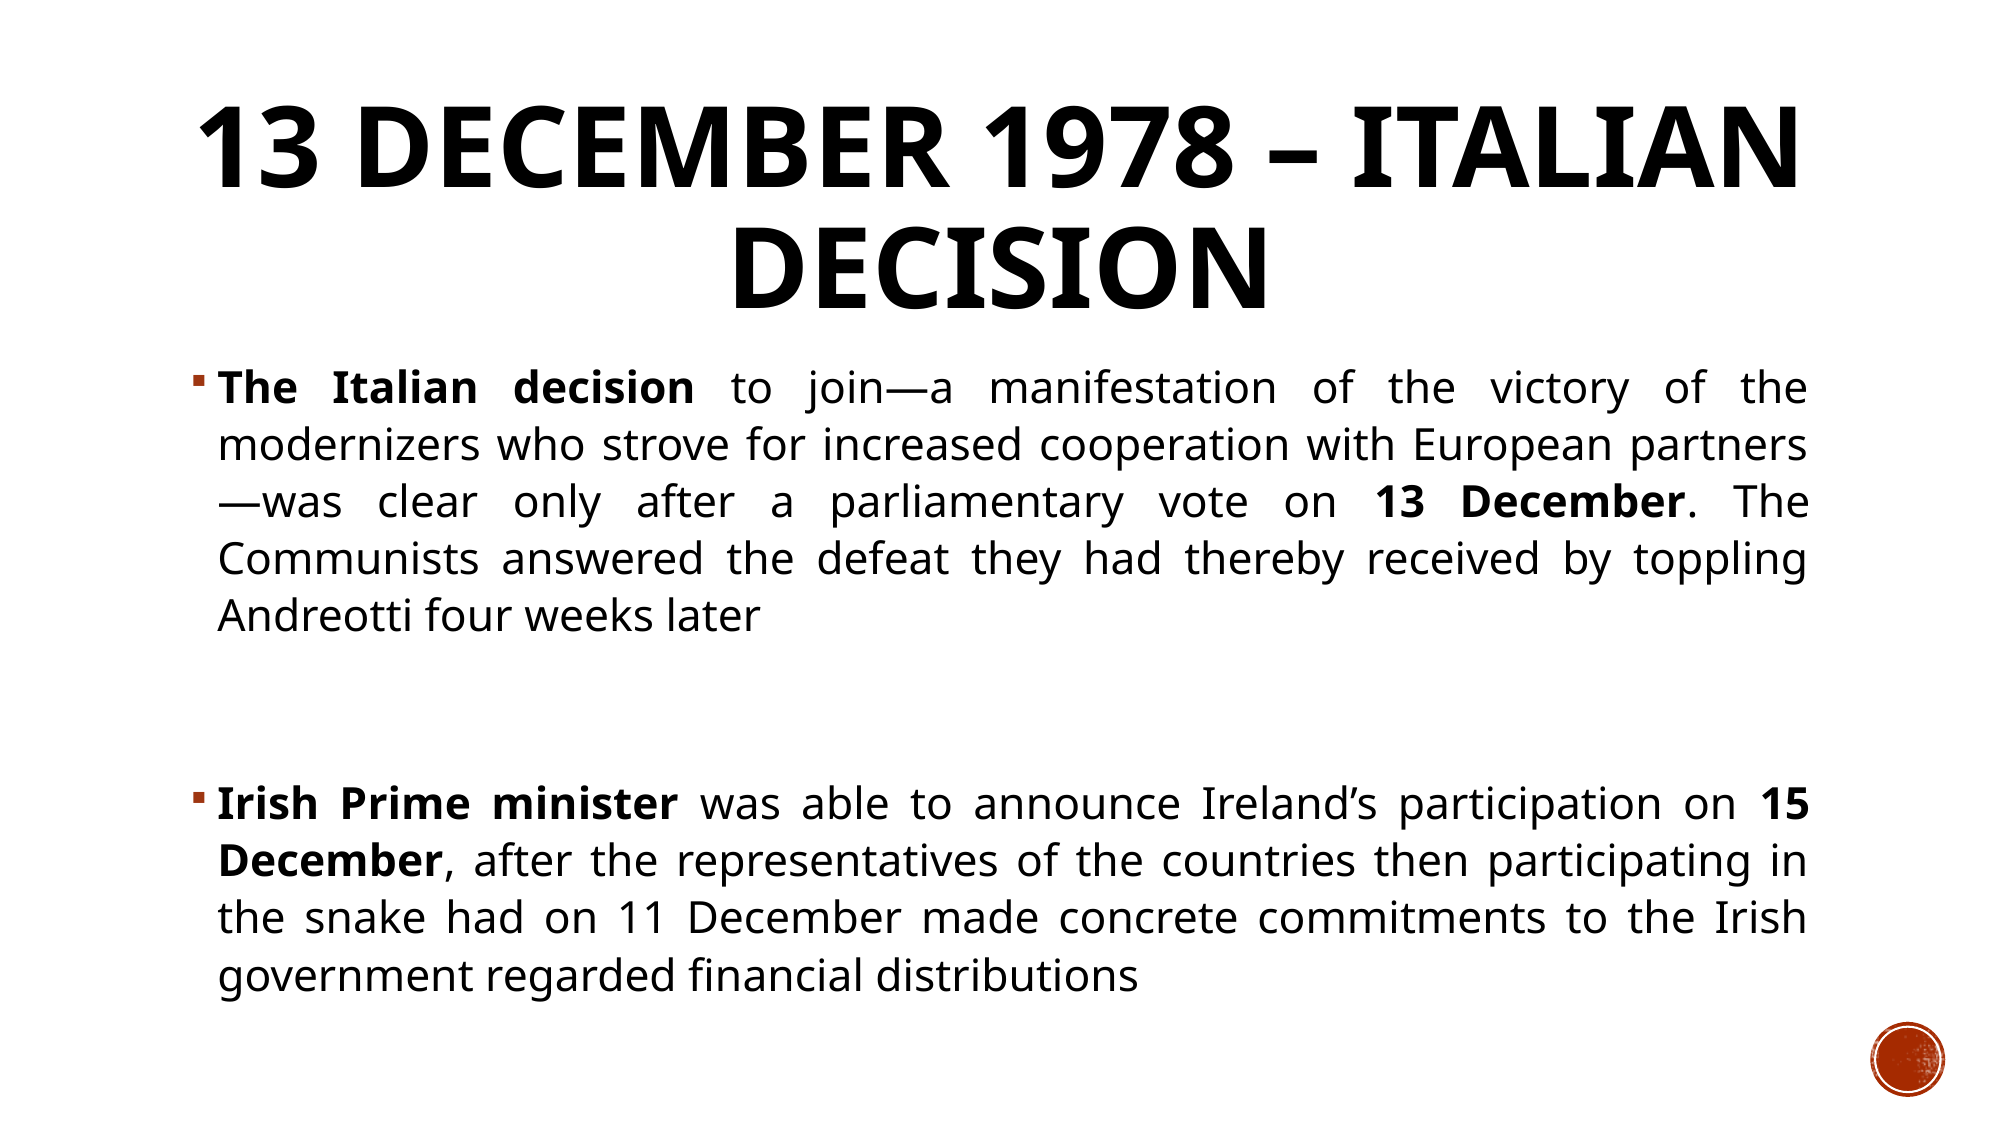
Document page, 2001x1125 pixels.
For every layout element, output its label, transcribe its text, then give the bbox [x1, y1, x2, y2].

list The Italian decision to join—a manifestation of the victory of the modernizers who strove for increased cooperation with European partners—was clear only after a parliamentary vote on 13 December. The Communists answered the defeat they had thereby received by toppling Andreotti four weeks later Irish Prime minister was able to announce Ireland’s participation on 15 December, after the representatives of the countries then participating in the snake had on 11 December made concrete commitments to the Irish government regarded financial distributions [175, 348, 1826, 1013]
title 13 DECEMBER 1978 – ITALIAN DECISION [175, 79, 1826, 344]
